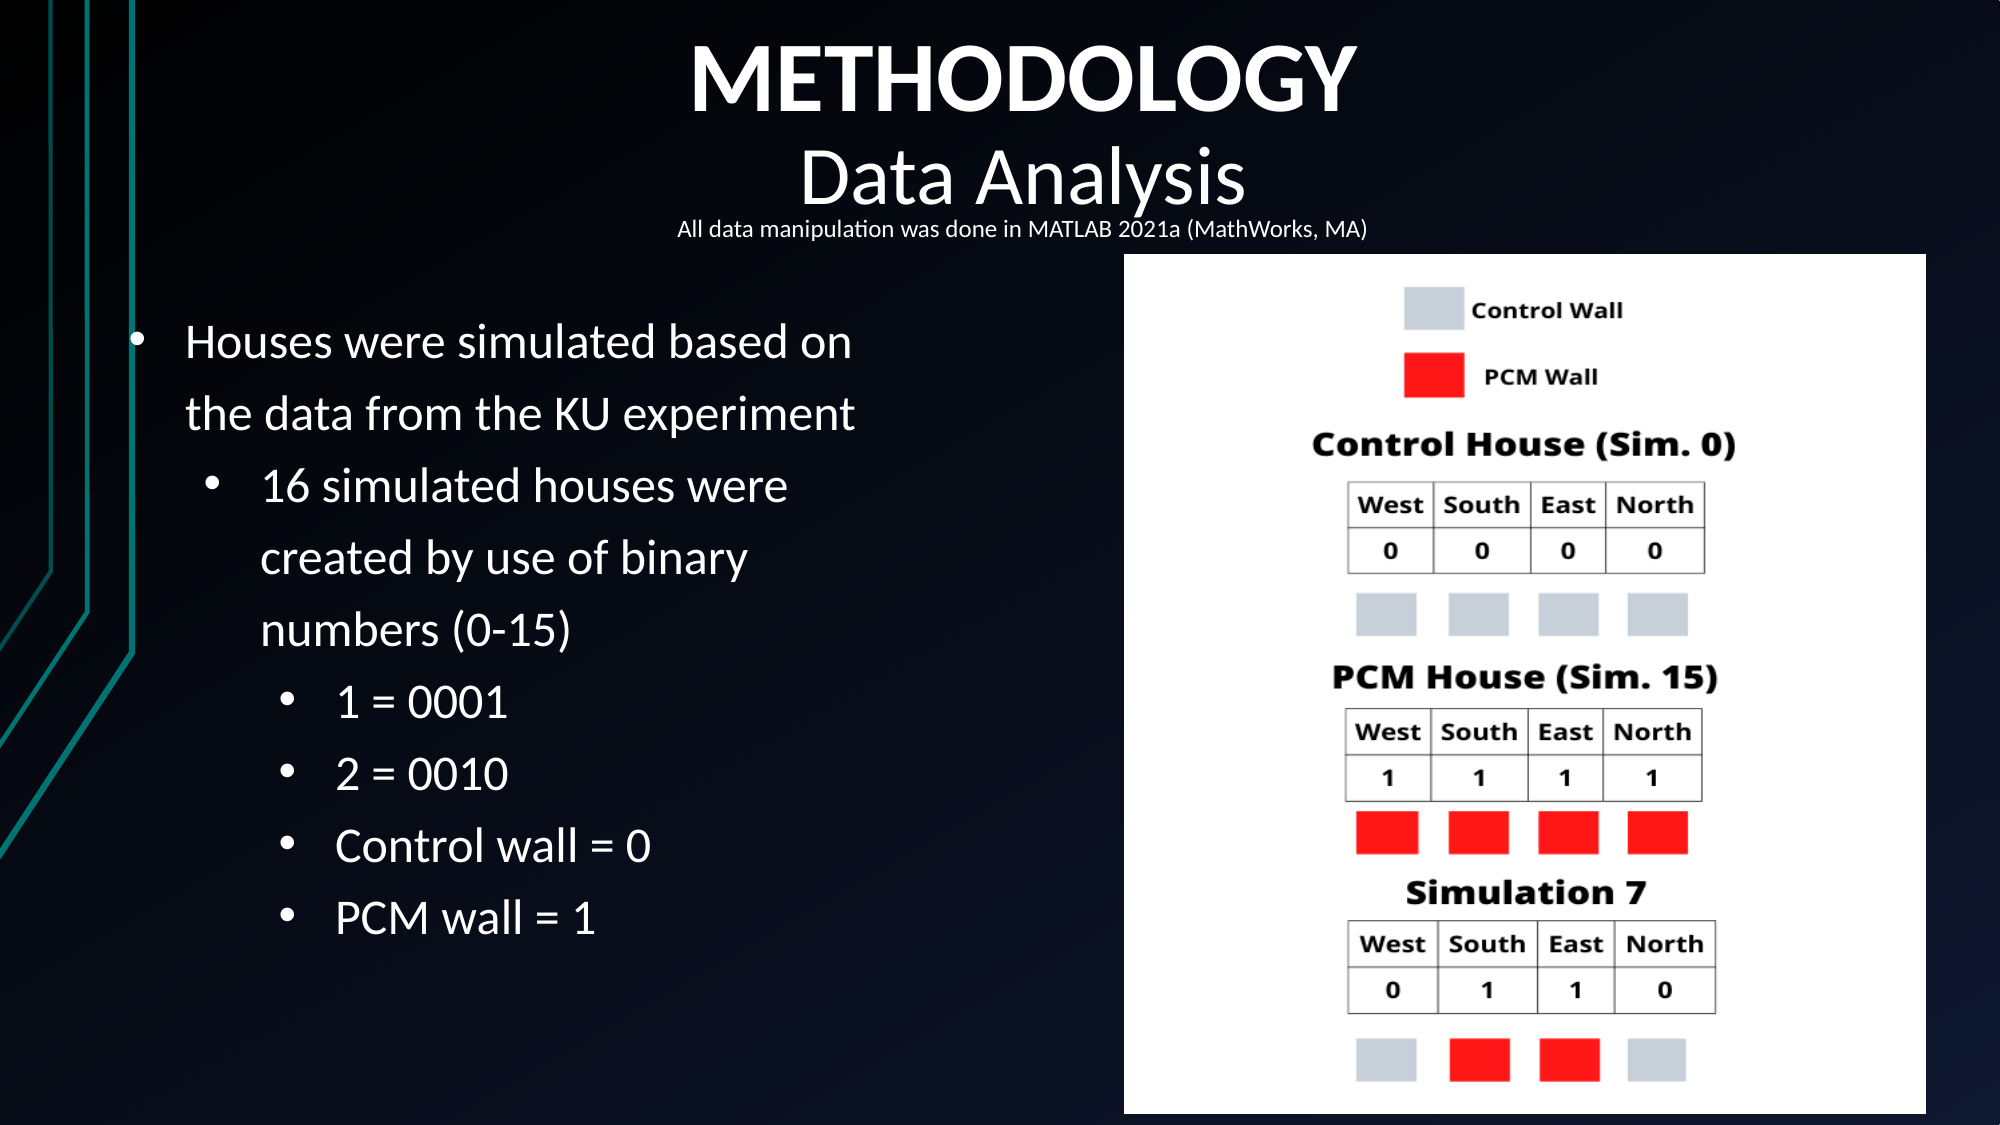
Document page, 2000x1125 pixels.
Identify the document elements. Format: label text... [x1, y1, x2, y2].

list Houses were simulated based on the data from the KU experiment 16 simulated houses were created by use of binary numbers (0-15) 1 = 0001 2 = 0010 Control wall = 0 PCM wall = 1 [108, 286, 884, 1082]
text_box All data manipulation was done in MATLAB 2021a (MathWorks, MA) [635, 229, 1411, 250]
text_box Methodology [121, 0, 1926, 158]
picture [1124, 253, 1926, 1114]
text_box Data Analysis [124, 158, 1922, 229]
